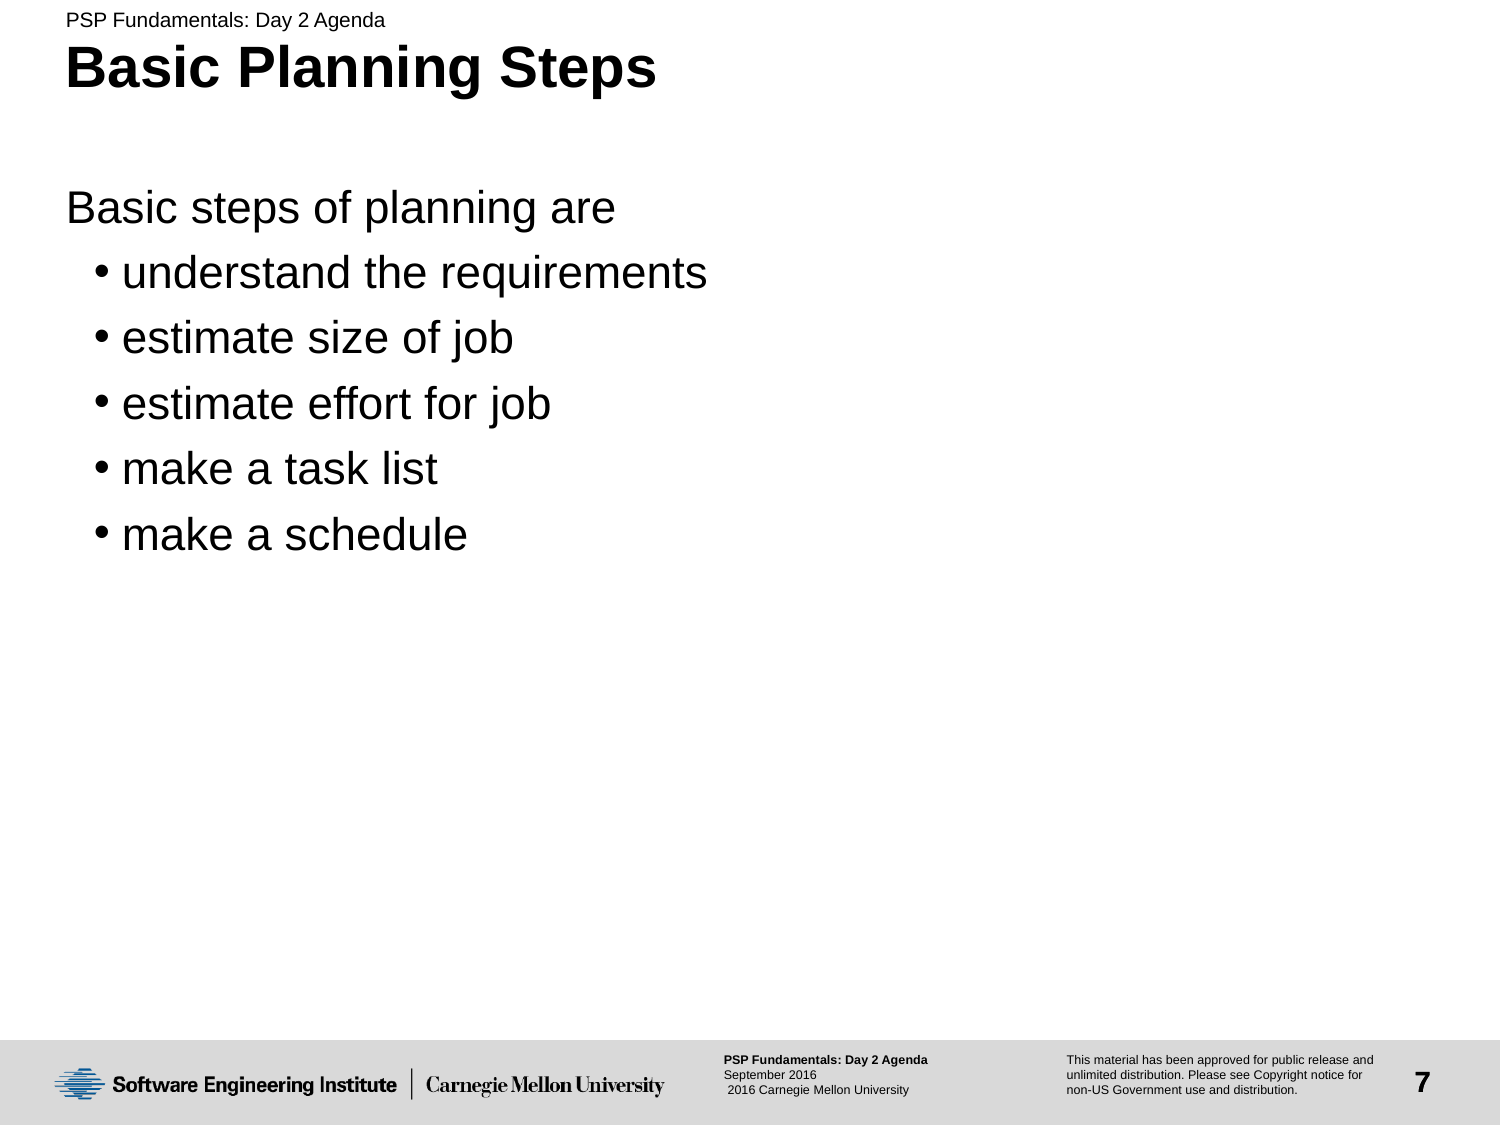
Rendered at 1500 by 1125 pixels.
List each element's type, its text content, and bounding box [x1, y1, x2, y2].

picture [46, 1061, 673, 1104]
title Basic Planning Steps [65, 37, 1430, 148]
list Basic steps of planning are understand the requirements estimate size of job estimate effort for job make a task list make a schedule [65, 177, 1431, 1000]
